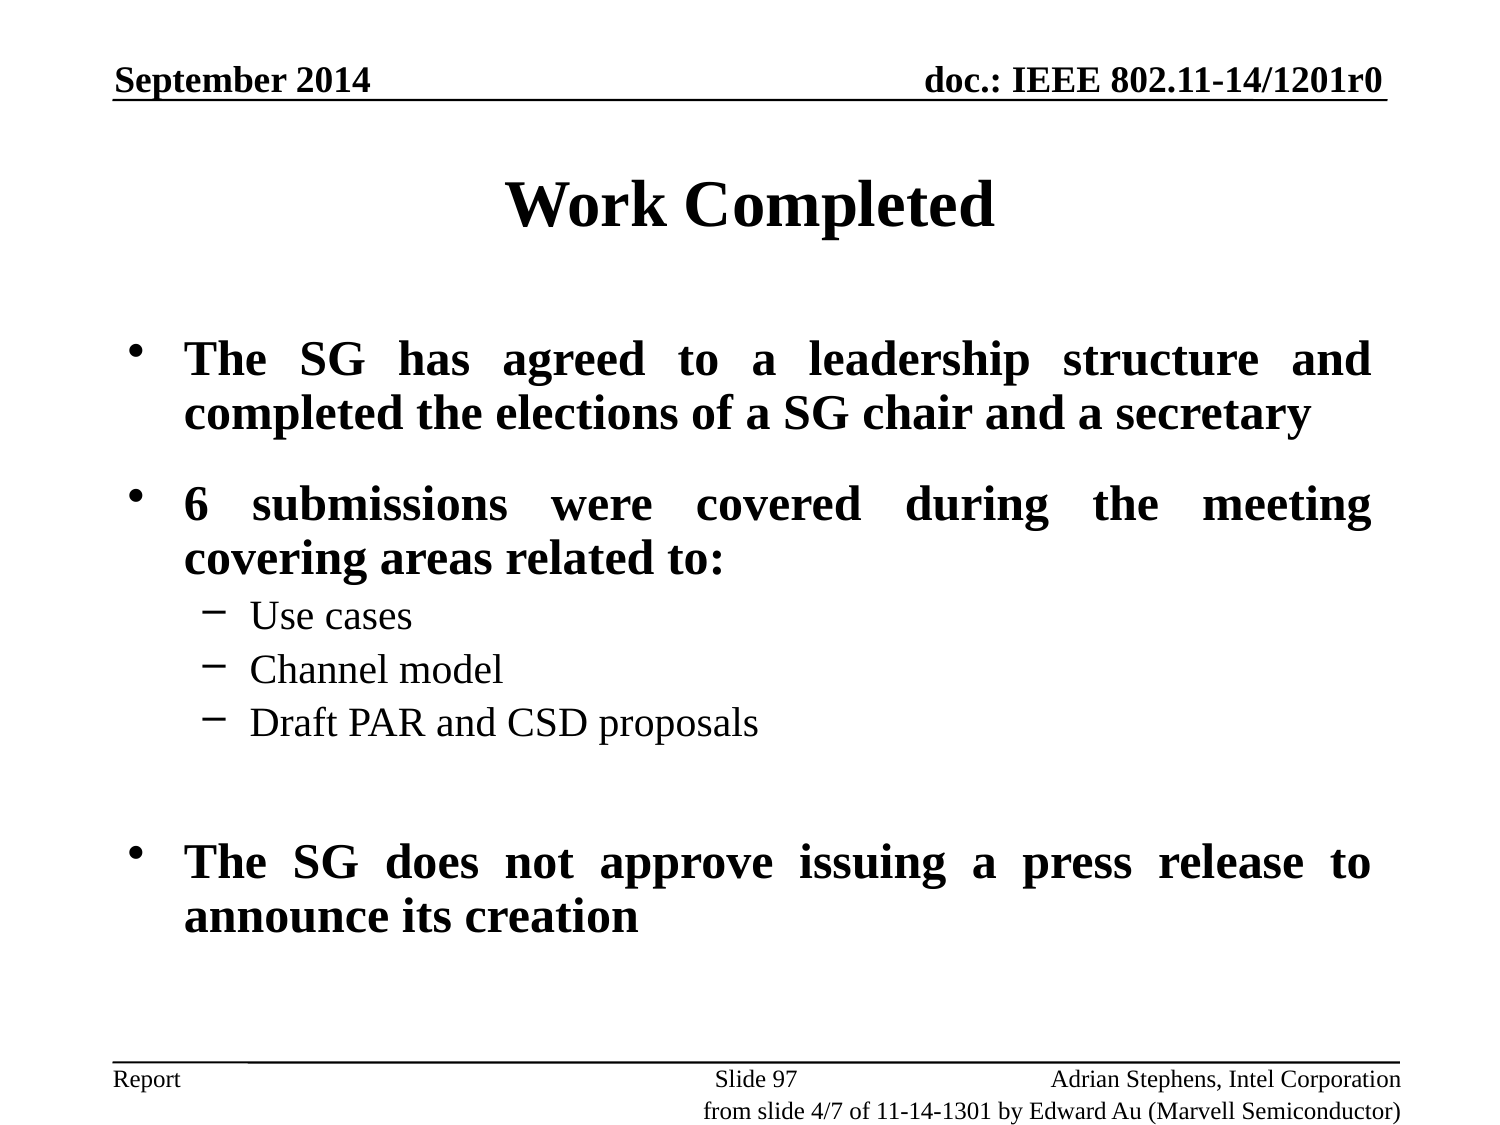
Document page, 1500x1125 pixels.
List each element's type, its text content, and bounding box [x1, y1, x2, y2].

title Work Completed [112, 112, 1388, 288]
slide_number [114, 54, 374, 101]
footer Adrian Stephens, Intel Corporation [949, 1061, 1402, 1087]
text_box from slide 4/7 of 11-14-1301 by Edward Au (Marvell Semiconductor) [343, 1087, 1417, 1125]
list The SG has agreed to a leadership structure and completed the elections of a SG chair and a secretary 6 submissions were covered during the meeting covering areas related to: Use cases Channel model Draft PAR and CSD proposals The SG does not approve issuing a press release to announce its creation [112, 324, 1388, 1000]
slide_number Slide 97 [712, 1061, 800, 1087]
